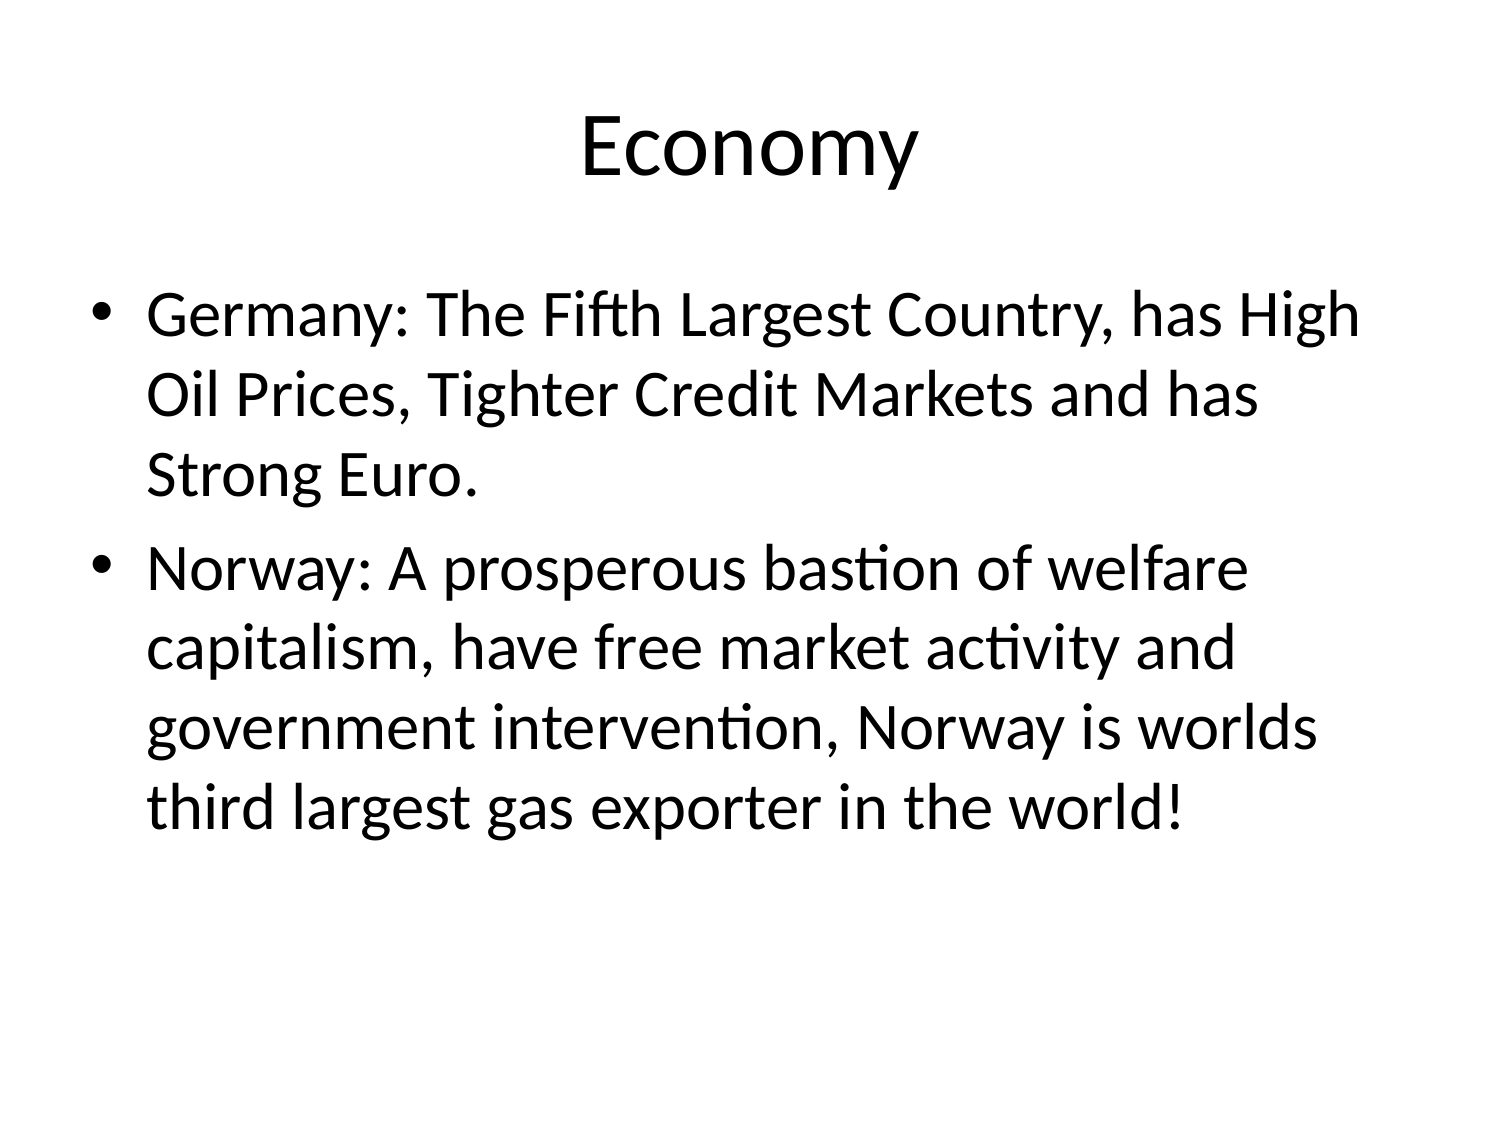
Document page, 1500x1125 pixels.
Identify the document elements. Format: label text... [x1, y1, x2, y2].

list Germany: The Fifth Largest Country, has High Oil Prices, Tighter Credit Markets and has Strong Euro. Norway: A prosperous bastion of welfare capitalism, have free market activity and government intervention, Norway is worlds third largest gas exporter in the world! [75, 262, 1425, 1005]
title Economy [75, 45, 1425, 233]
